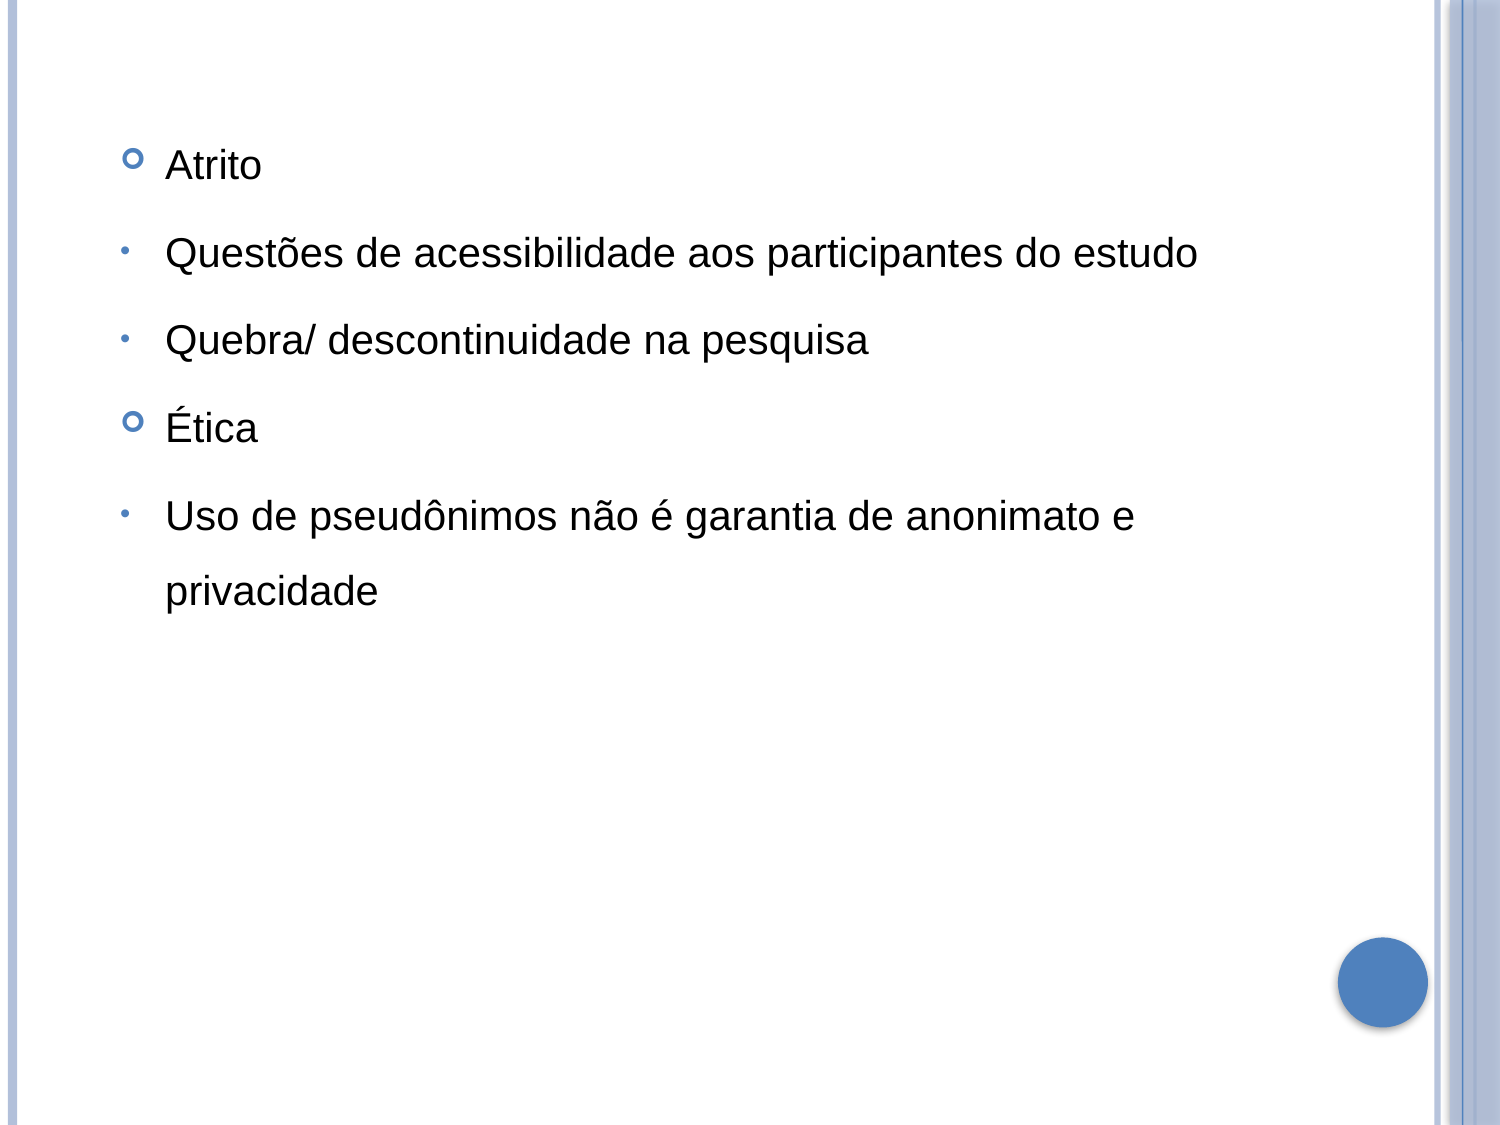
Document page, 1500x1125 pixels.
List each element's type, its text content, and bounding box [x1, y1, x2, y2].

list Atrito Questões de acessibilidade aos participantes do estudo Quebra/ descontinuidade na pesquisa Ética Uso de pseudônimos não é garantia de anonimato e privacidade [105, 105, 1331, 905]
